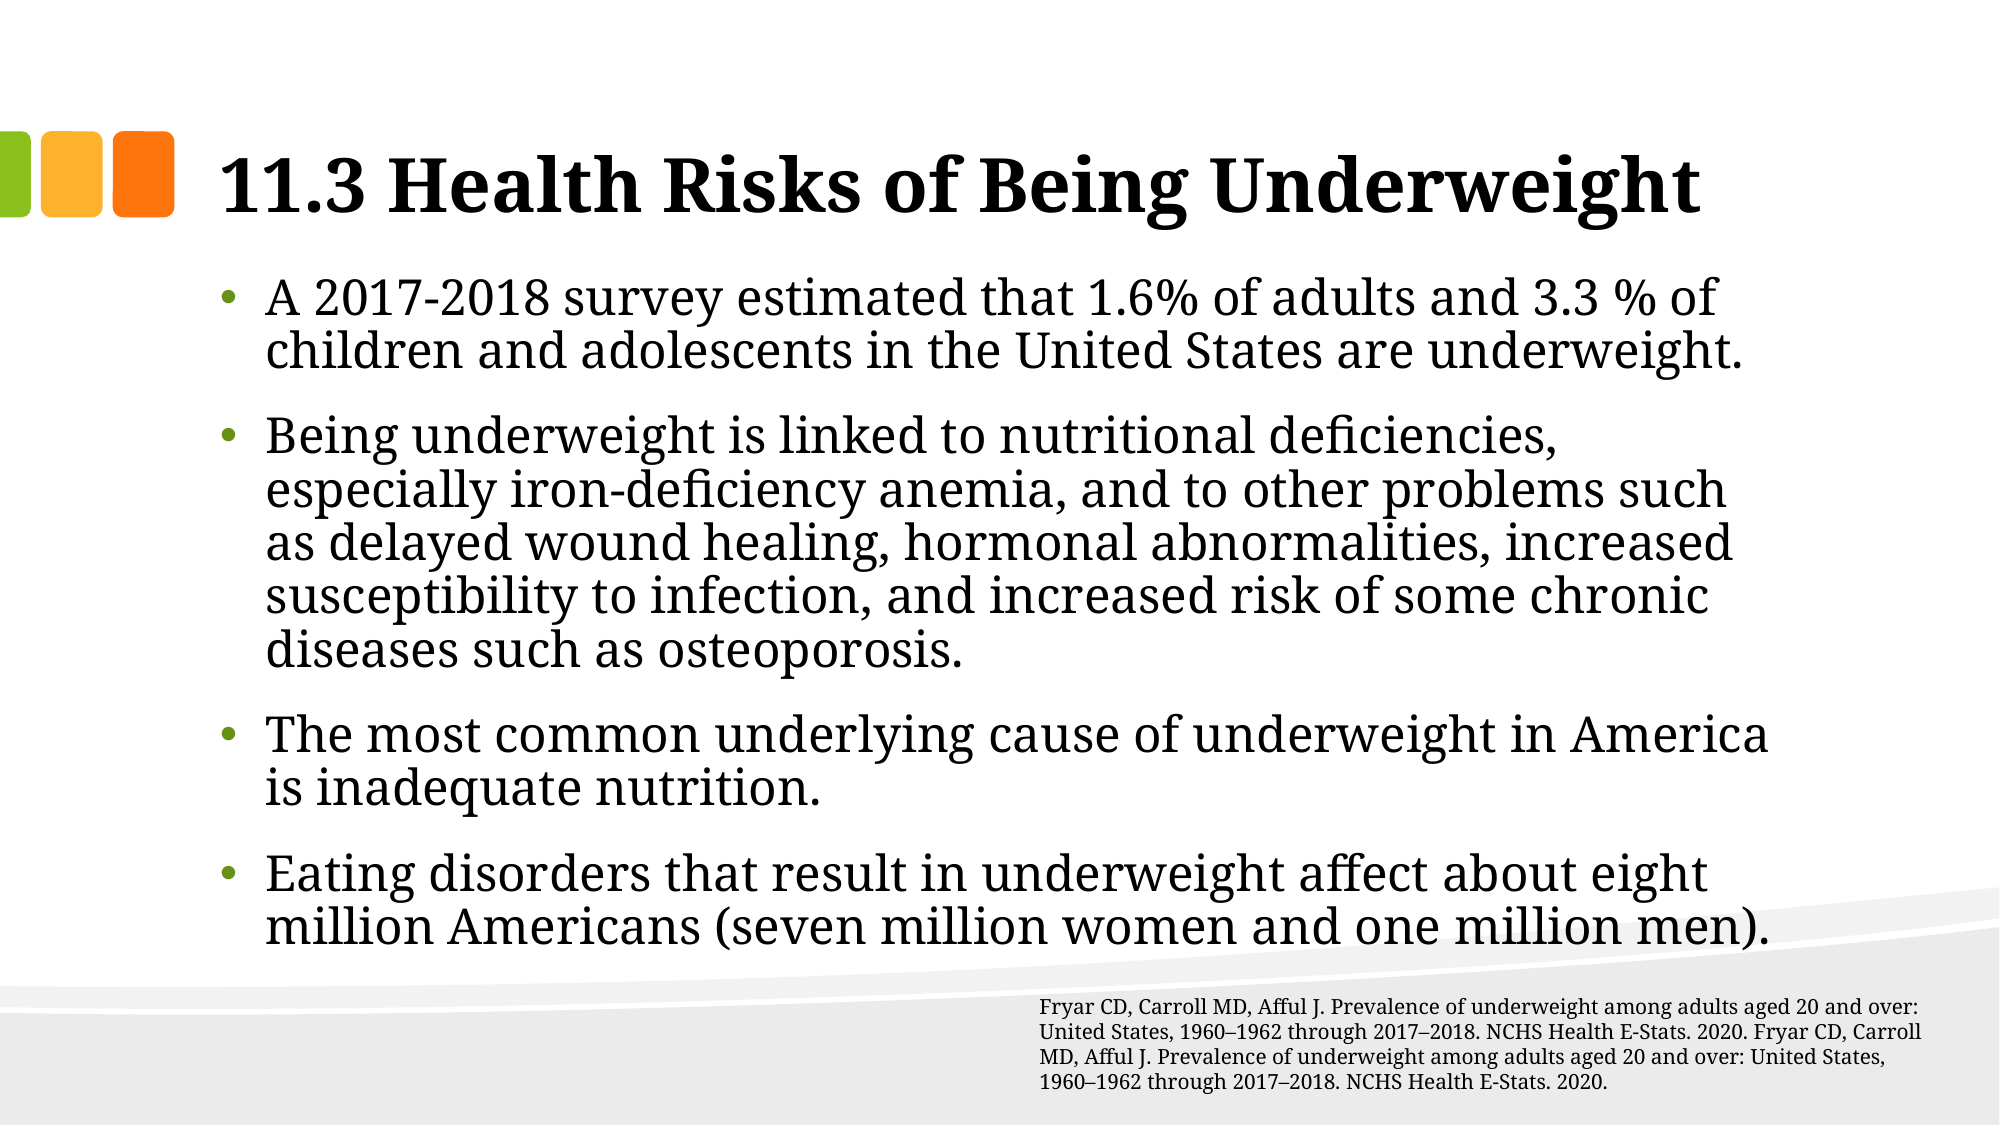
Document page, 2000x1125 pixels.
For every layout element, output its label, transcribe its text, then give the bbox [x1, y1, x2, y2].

text_box Fryar CD, Carroll MD, Afful J. Prevalence of underweight among adults aged 20 and over: United States, 1960–1962 through 2017–2018. NCHS Health E-Stats. 2020. Fryar CD, Carroll MD, Afful J. Prevalence of underweight among adults aged 20 and over: United States, 1960–1962 through 2017–2018. NCHS Health E-Stats. 2020. [1024, 986, 1946, 1101]
list A 2017-2018 survey estimated that 1.6% of adults and 3.3 % of children and adolescents in the United States are underweight. Being underweight is linked to nutritional deficiencies, especially iron-deficiency anemia, and to other problems such as delayed wound healing, hormonal abnormalities, increased susceptibility to infection, and increased risk of some chronic diseases such as osteoporosis. The most common underlying cause of underweight in America is inadequate nutrition. Eating disorders that result in underweight affect about eight million Americans (seven million women and one million men). [199, 262, 1800, 1013]
title 11.3 Health Risks of Being Underweight [199, 24, 1800, 238]
